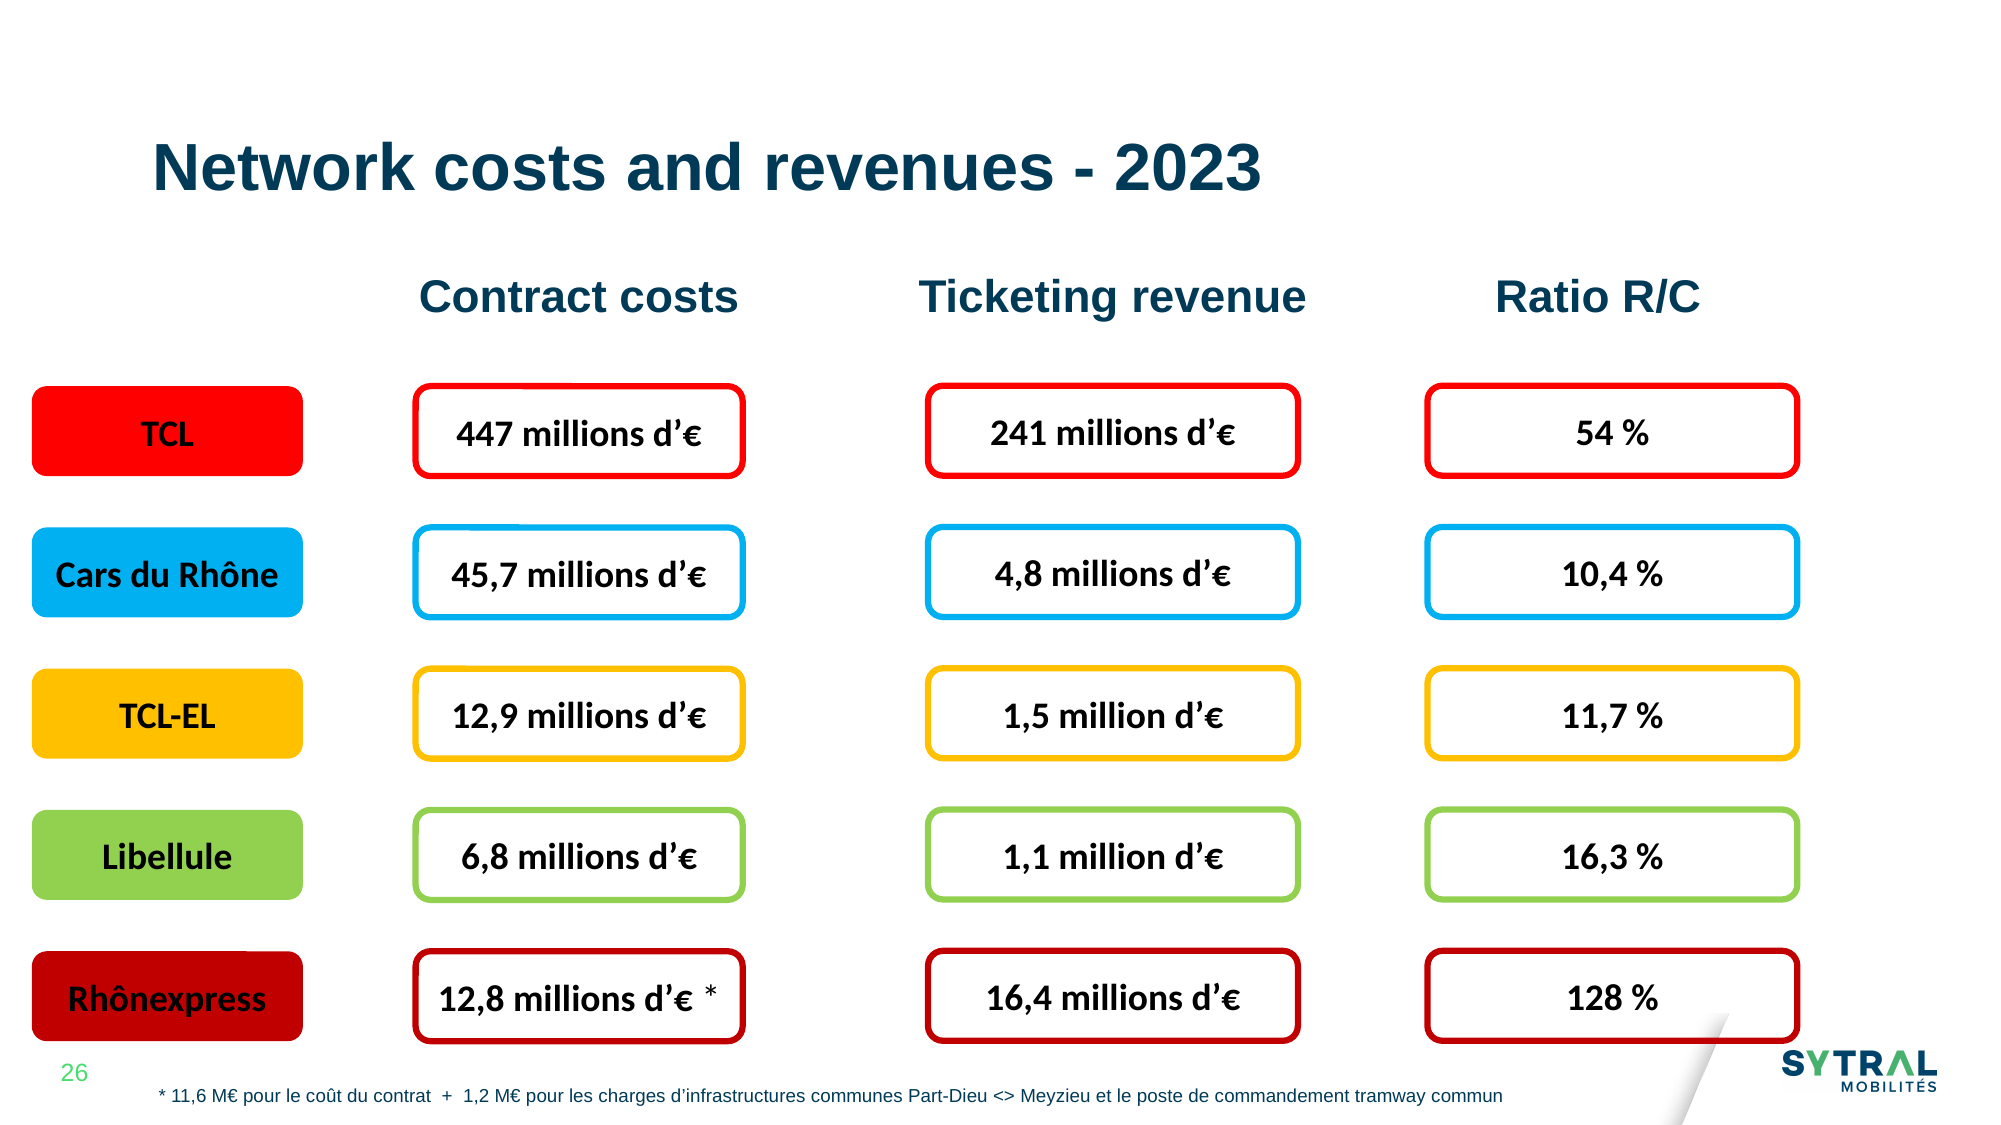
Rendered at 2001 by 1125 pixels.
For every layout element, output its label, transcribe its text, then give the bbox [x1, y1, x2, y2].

text_box 16,4 millions d’€ [926, 949, 1299, 1041]
text_box 128 % [1426, 949, 1799, 1042]
text_box 45,7 millions d’€ [414, 526, 744, 619]
text_box 241 millions d’€ [926, 384, 1299, 477]
text_box 1,5 million d’€ [926, 667, 1299, 760]
text_box Libellule [30, 808, 304, 901]
text_box * 11,6 M€ pour le coût du contrat + 1,2 M€ pour les charges d’infrastructures communes Part-Dieu <> Meyzieu et le poste de commandement tramway commun [143, 1078, 1670, 1125]
text_box Cars du Rhône [30, 526, 304, 619]
text_box 11,7 % [1426, 667, 1799, 760]
text_box 54 % [1426, 384, 1799, 477]
text_box 447 millions d’€ [414, 385, 744, 478]
text_box Contract costs [345, 265, 813, 345]
picture [1649, 1013, 2001, 1125]
text_box TCL-EL [30, 667, 304, 760]
text_box Ticketing revenue [881, 265, 1345, 345]
text_box Ratio R/C [1413, 265, 1784, 345]
text_box TCL [30, 385, 304, 478]
text_box 12,9 millions d’€ [414, 667, 744, 760]
text_box Network costs and revenues - 2023 [137, 59, 1863, 278]
text_box 16,3 % [1426, 808, 1799, 901]
text_box 10,4 % [1426, 525, 1799, 618]
text_box 12,8 millions d’€ * [414, 950, 744, 1041]
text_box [45, 1041, 1649, 1101]
text_box 6,8 millions d’€ [414, 808, 744, 901]
text_box Rhônexpress [30, 950, 304, 1043]
text_box 1,1 million d’€ [926, 808, 1299, 901]
text_box 4,8 millions d’€ [926, 525, 1299, 618]
